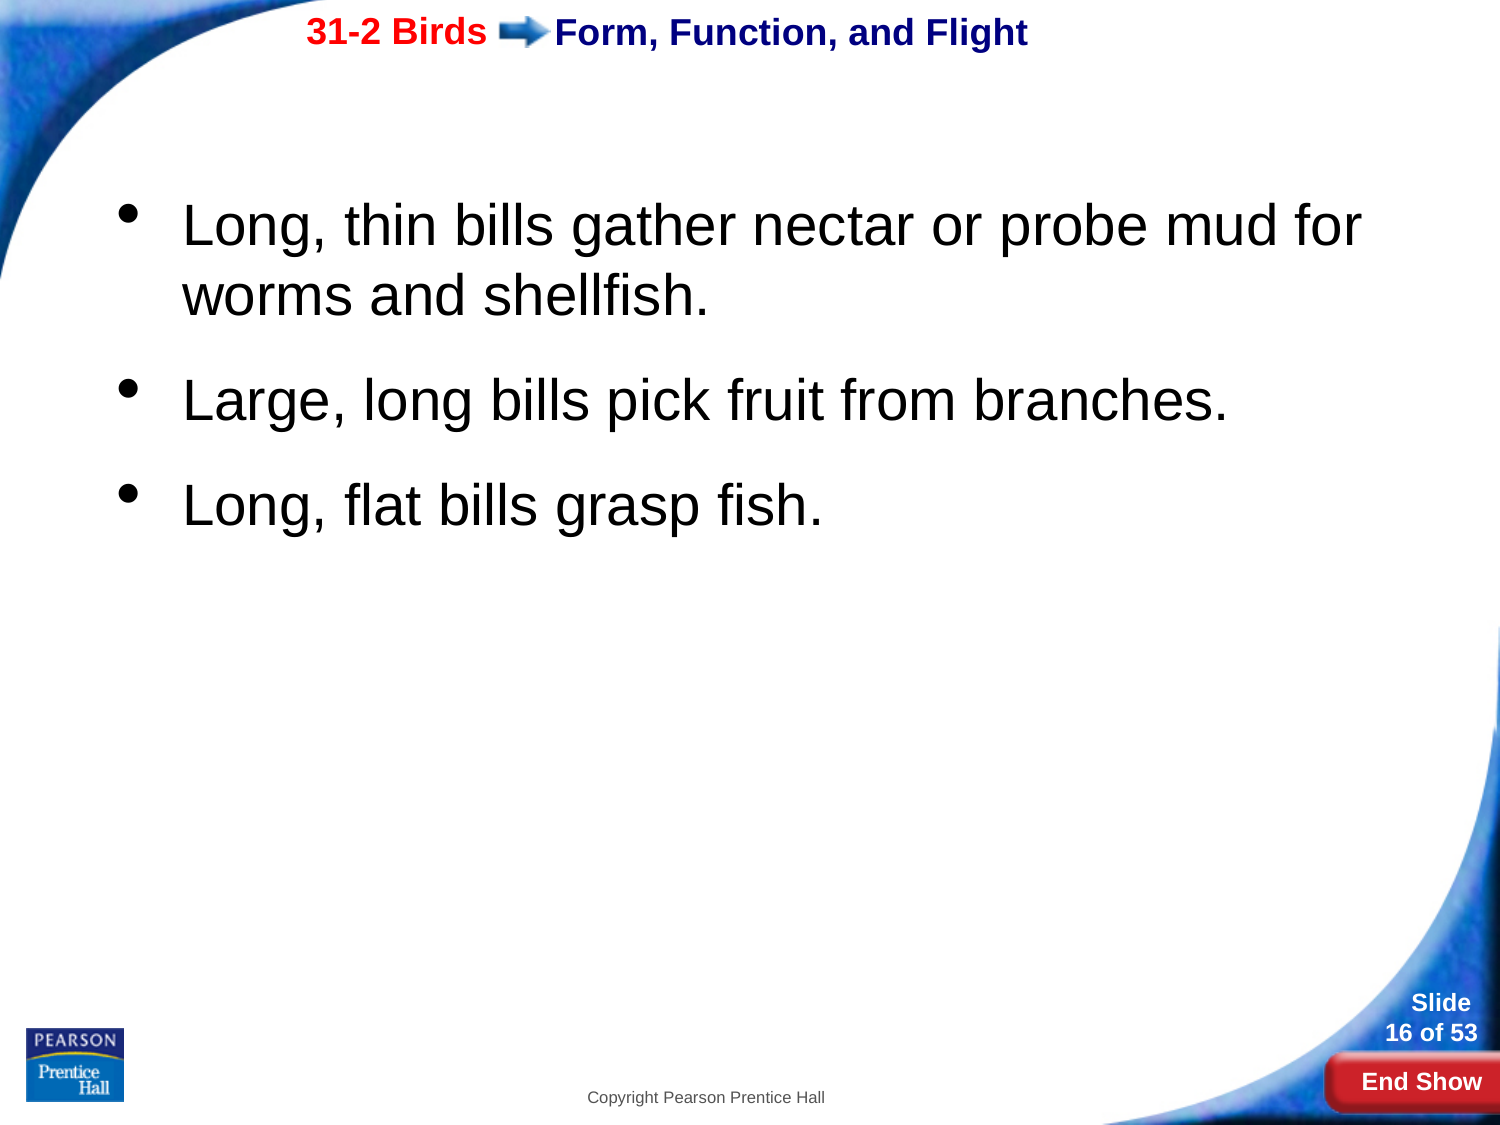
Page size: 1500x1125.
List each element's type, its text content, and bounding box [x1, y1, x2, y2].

list Long, thin bills gather nectar or probe mud for worms and shellfish. Large, long bills pick fruit from branches. Long, flat bills grasp fish. [44, 179, 1463, 976]
title Form, Function, and Flight [539, 0, 1209, 76]
footer Copyright Pearson Prentice Hall [468, 1078, 945, 1105]
picture [0, 0, 1500, 1125]
